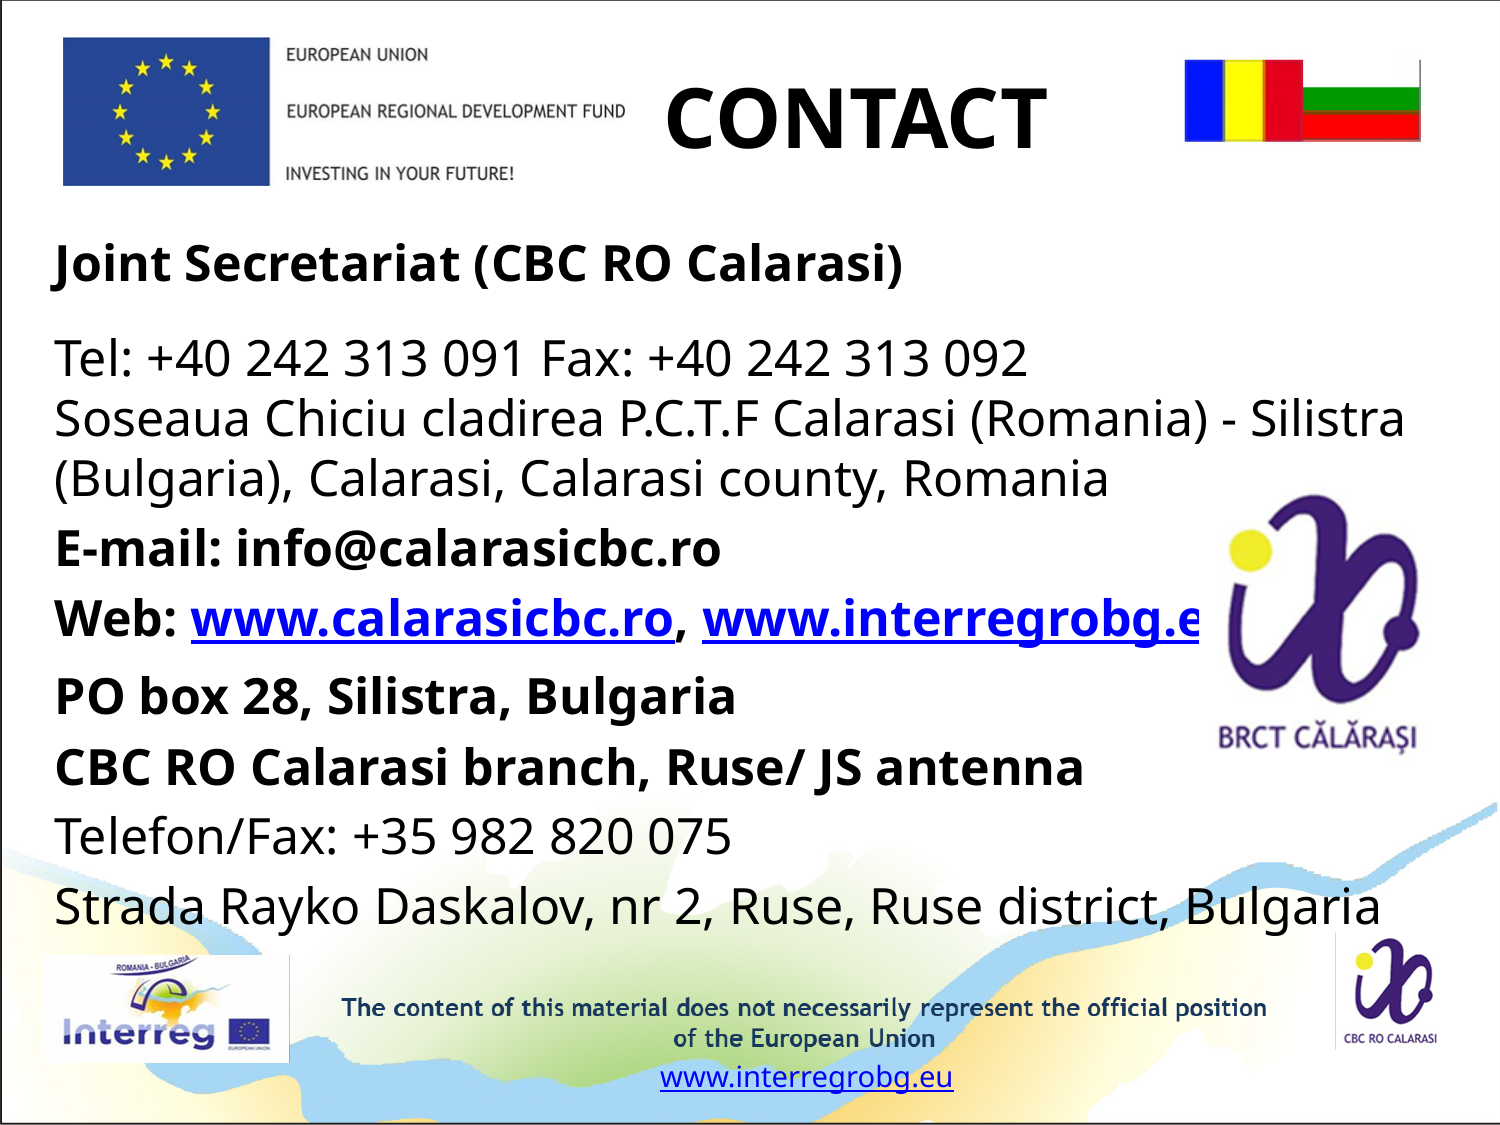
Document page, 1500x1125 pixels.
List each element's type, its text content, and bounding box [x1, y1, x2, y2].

title CONTACT [629, 56, 1088, 175]
list [37, 212, 1388, 956]
text_box www.interregrobg.eu [645, 1075, 969, 1106]
picture [0, 0, 1500, 1125]
text_box Joint Secretariat (CBC RO Calarasi) Tel: +40 242 313 091 Fax: +40 242 313 092 Soseaua Chiciu cladirea P.C.T.F Calarasi (Romania) - Silistra (Bulgaria), Calarasi, Calarasi county, Romania E-mail: info@calarasicbc.ro Web: www.calarasicbc.ro, www.interregrobg.eu PO box 28, Silistra, Bulgaria CBC RO Calarasi branch, Ruse/ JS antenna Telefon/Fax: +35 982 820 075 Strada Rayko Daskalov, nr 2, Ruse, Ruse district, Bulgaria [39, 224, 1461, 909]
